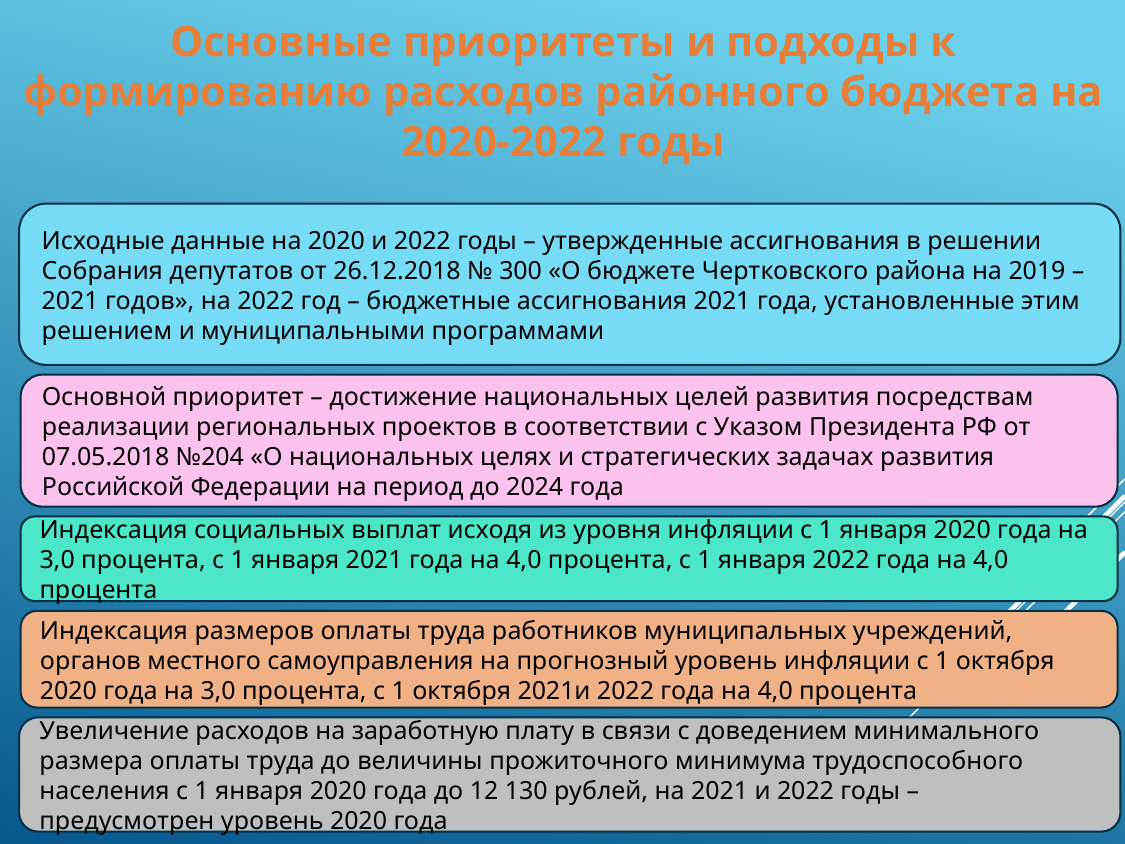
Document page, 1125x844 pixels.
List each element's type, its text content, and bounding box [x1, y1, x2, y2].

text_box Исходные данные на 2020 и 2022 годы – утвержденные ассигнования в решении Собрания депутатов от 26.12.2018 № 300 «О бюджете Чертковского района на 2019 – 2021 годов», на 2022 год – бюджетные ассигнования 2021 года, установленные этим решением и муниципальными программами [18, 202, 1122, 366]
text_box Индексация социальных выплат исходя из уровня инфляции с 1 января 2020 года на 3,0 процента, с 1 января 2021 года на 4,0 процента, с 1 января 2022 года на 4,0 процента [19, 515, 1119, 603]
text_box Основной приоритет – достижение национальных целей развития посредствам реализации региональных проектов в соответствии с Указом Президента РФ от 07.05.2018 №204 «О национальных целях и стратегических задачах развития Российской Федерации на период до 2024 года [19, 373, 1119, 508]
text_box Основные приоритеты и подходы к формированию расходов районного бюджета на 2020-2022 годы [0, 7, 1125, 173]
text_box Увеличение расходов на заработную плату в связи с доведением минимального размера оплаты труда до величины прожиточного минимума трудоспособного населения с 1 января 2020 года до 12 130 рублей, на 2021 и 2022 годы – предусмотрен уровень 2020 года [17, 716, 1122, 833]
text_box Индексация размеров оплаты труда работников муниципальных учреждений, органов местного самоуправления на прогнозный уровень инфляции с 1 октября 2020 года на 3,0 процента, с 1 октября 2021и 2022 года на 4,0 процента [19, 609, 1119, 709]
